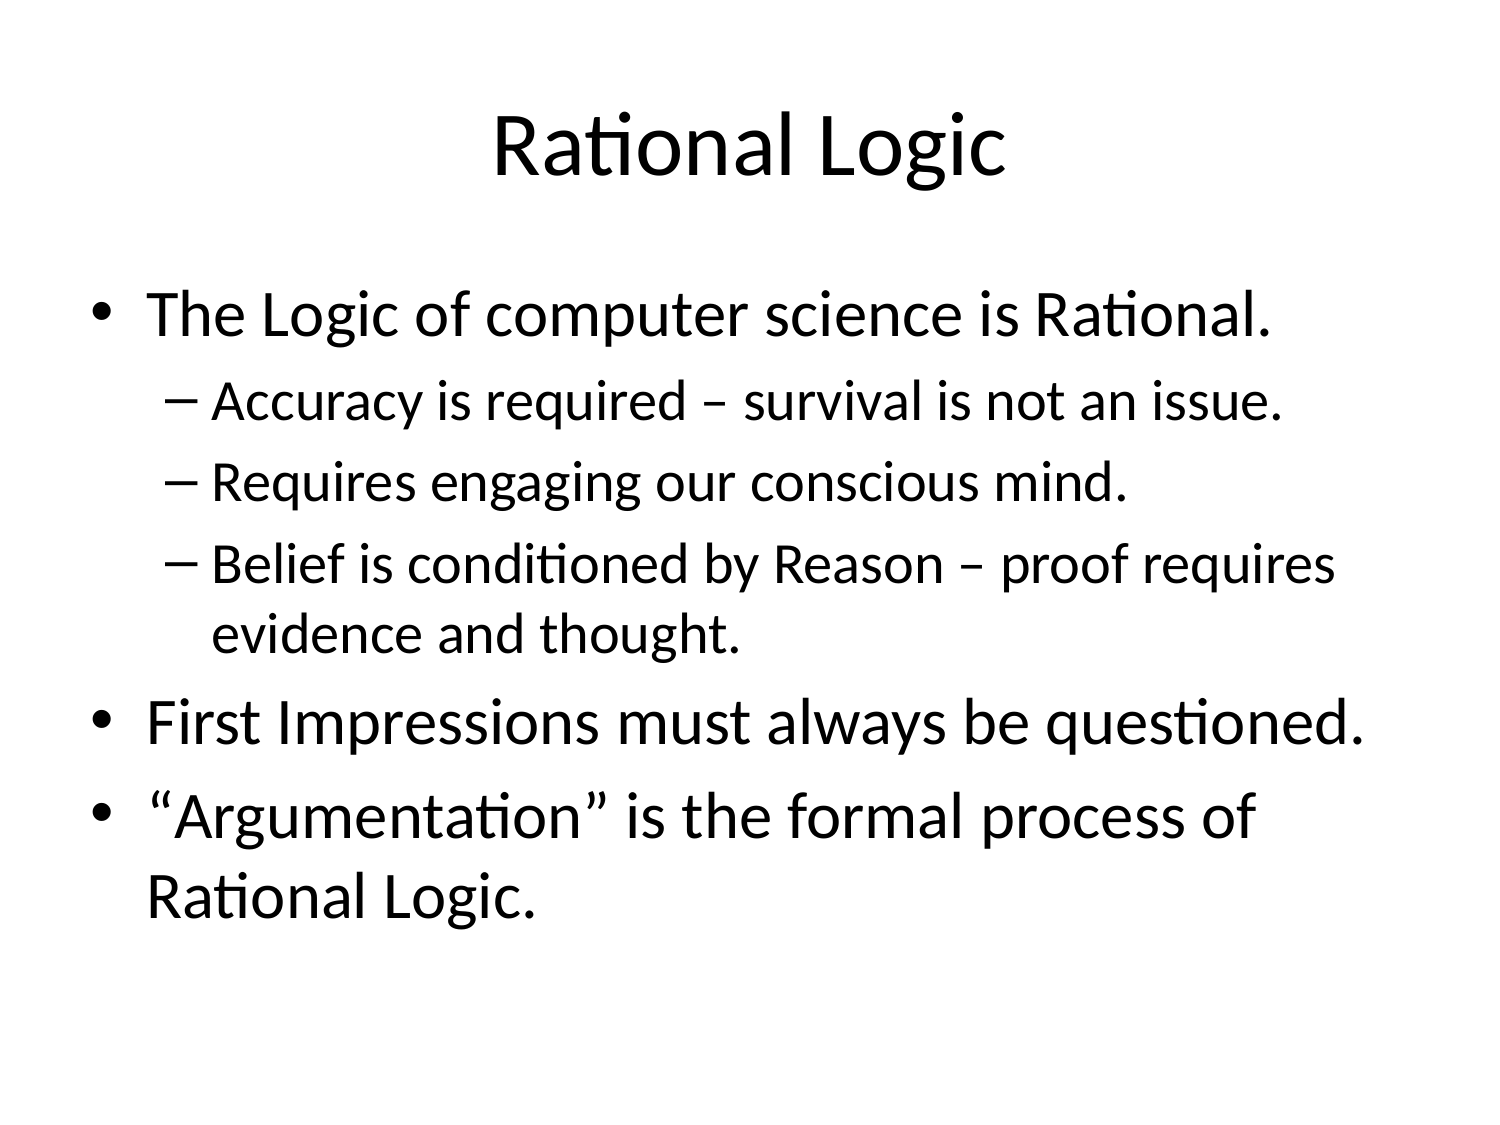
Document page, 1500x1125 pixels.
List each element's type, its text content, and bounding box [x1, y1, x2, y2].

title Rational Logic [75, 45, 1425, 233]
list The Logic of computer science is Rational. Accuracy is required – survival is not an issue. Requires engaging our conscious mind. Belief is conditioned by Reason – proof requires evidence and thought. First Impressions must always be questioned. “Argumentation” is the formal process of Rational Logic. [75, 262, 1425, 1005]
